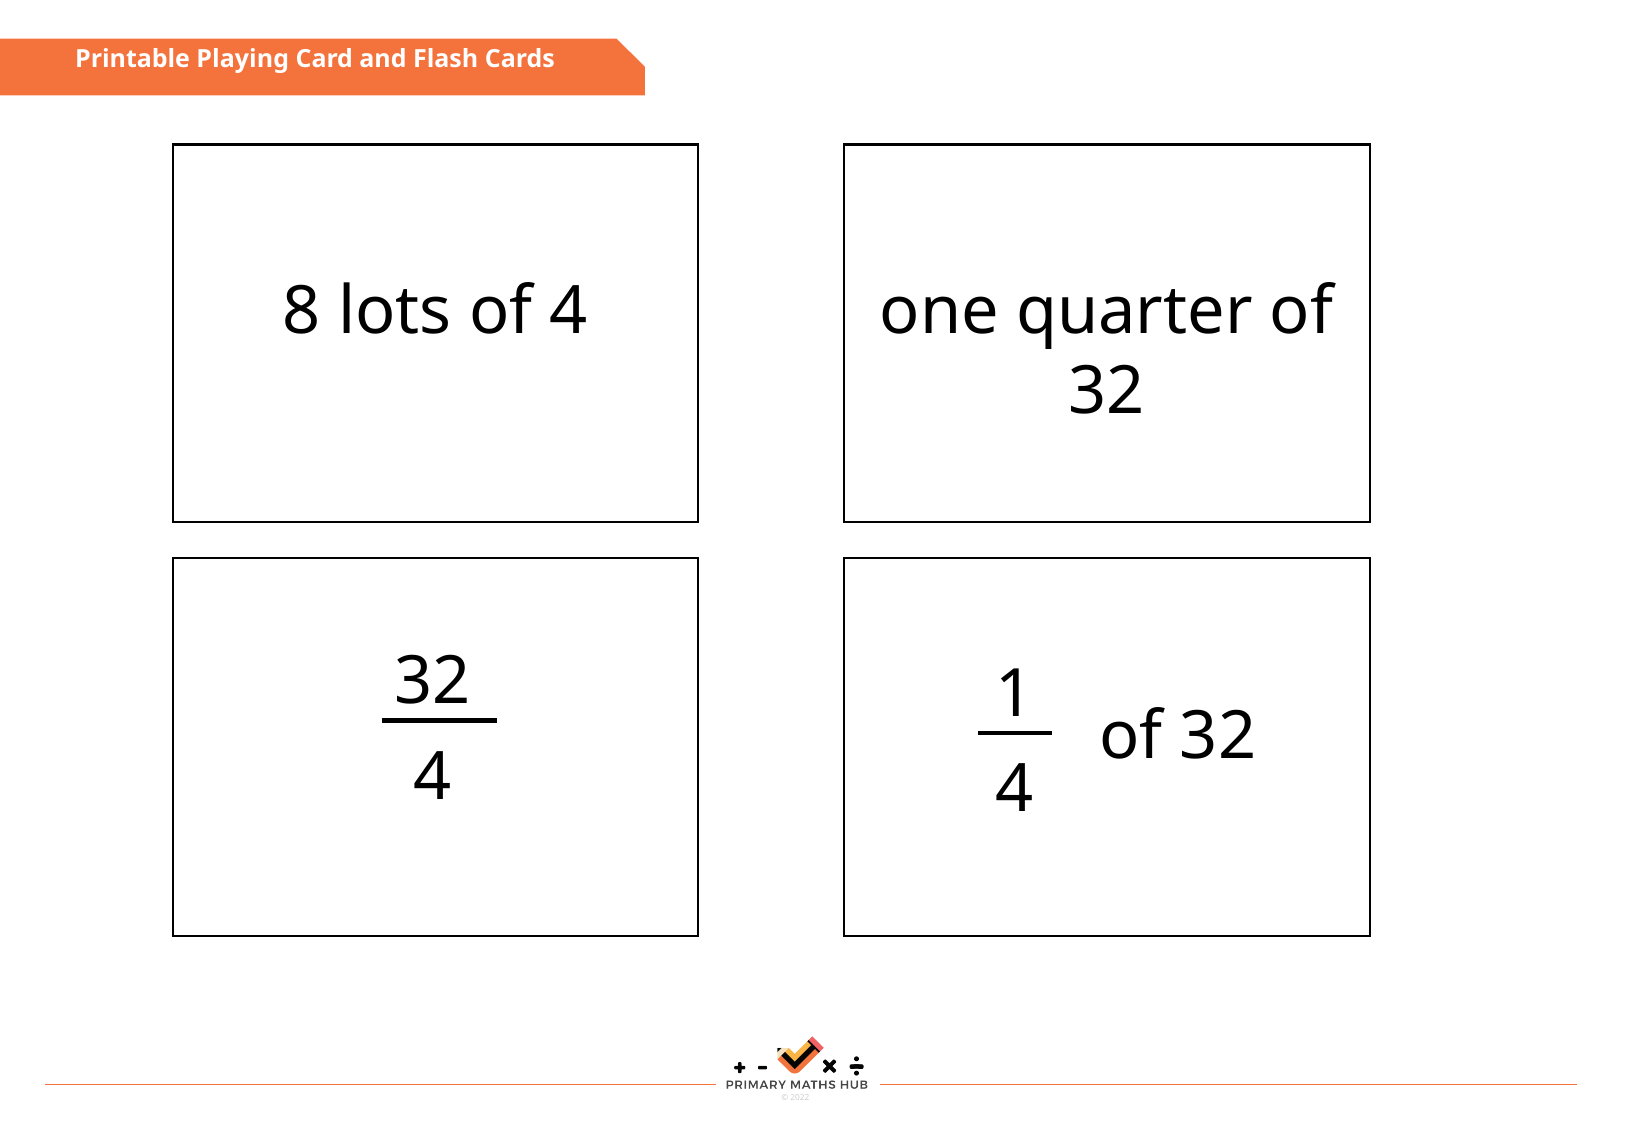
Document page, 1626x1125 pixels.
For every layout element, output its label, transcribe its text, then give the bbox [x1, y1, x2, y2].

picture [722, 1034, 872, 1094]
table_header 32 [368, 625, 497, 720]
text_box 8 lots of 4 [172, 259, 699, 355]
text_box [843, 557, 1371, 937]
text_box one quarter of 32 [844, 259, 1370, 435]
text_box [843, 143, 1371, 523]
table_header 1 [978, 638, 1052, 731]
text_box Printable Playing Card and Flash Cards [0, 37, 646, 97]
text_box [172, 557, 699, 937]
text_box [172, 143, 699, 259]
table_cell 4 [368, 720, 497, 815]
table_cell 4 [978, 735, 1052, 828]
text_box © 2022 [720, 1084, 870, 1110]
text_box of 32 [1058, 684, 1298, 780]
text_box [172, 355, 699, 523]
